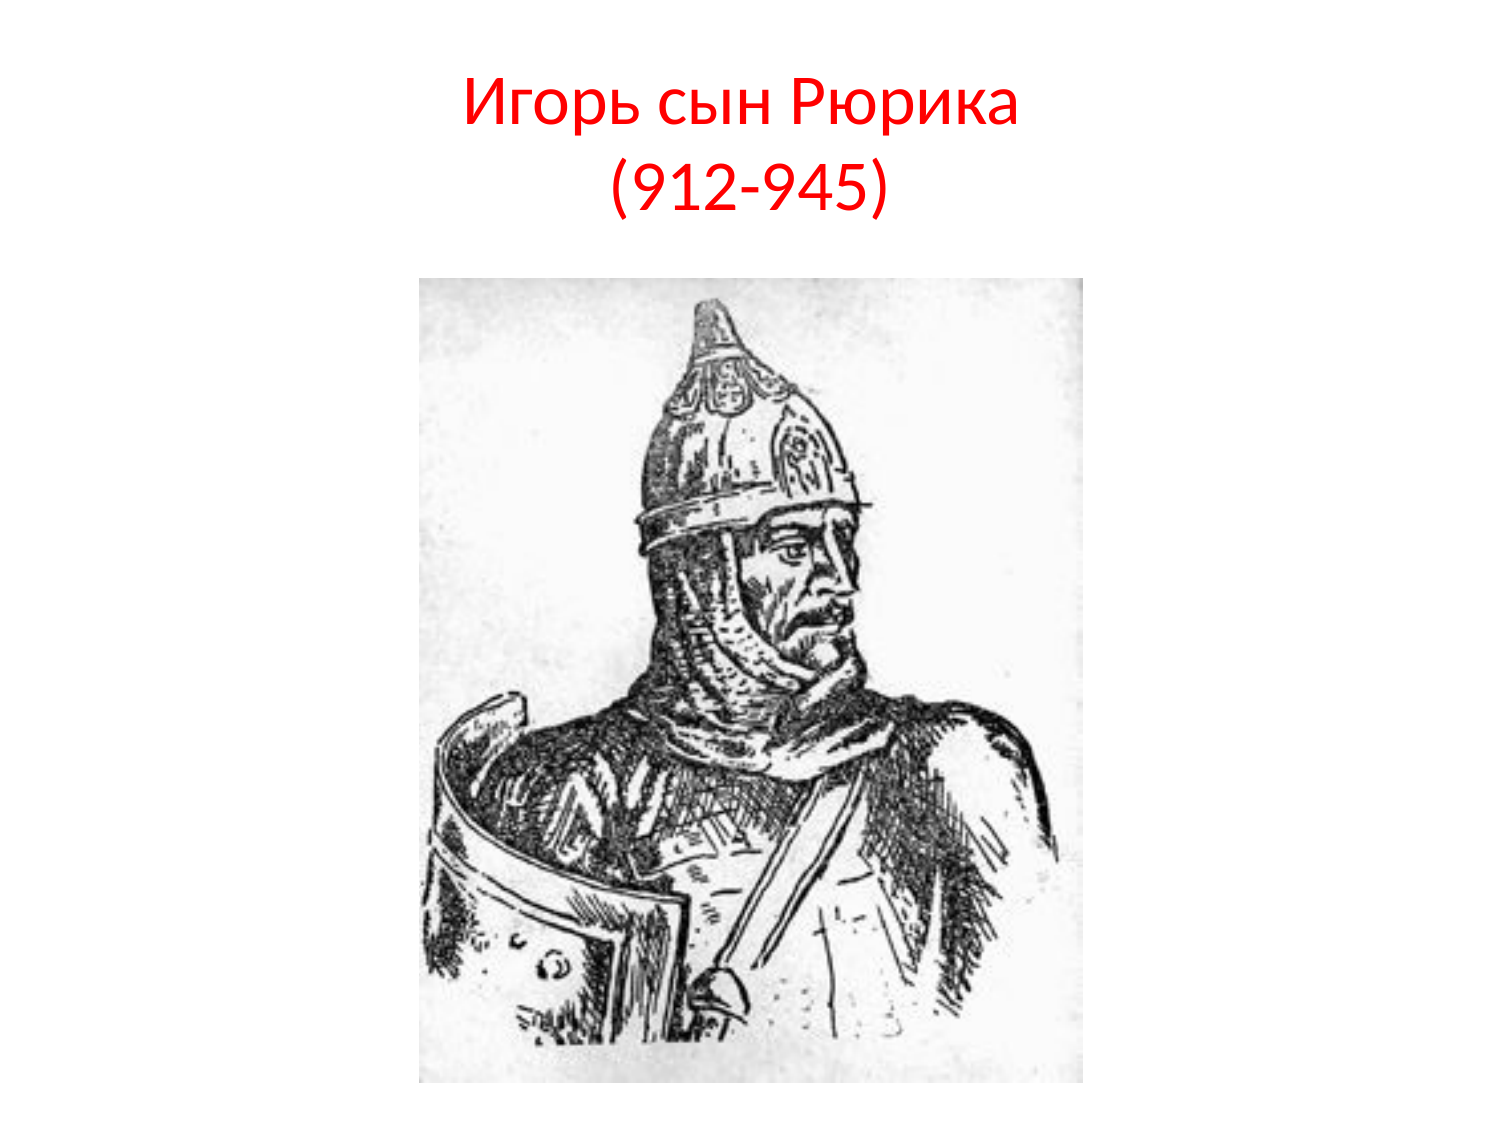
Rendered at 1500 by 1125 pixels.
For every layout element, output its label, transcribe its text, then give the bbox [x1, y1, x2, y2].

title Игорь сын Рюрика (912-945) [75, 45, 1425, 233]
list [419, 278, 1083, 1083]
